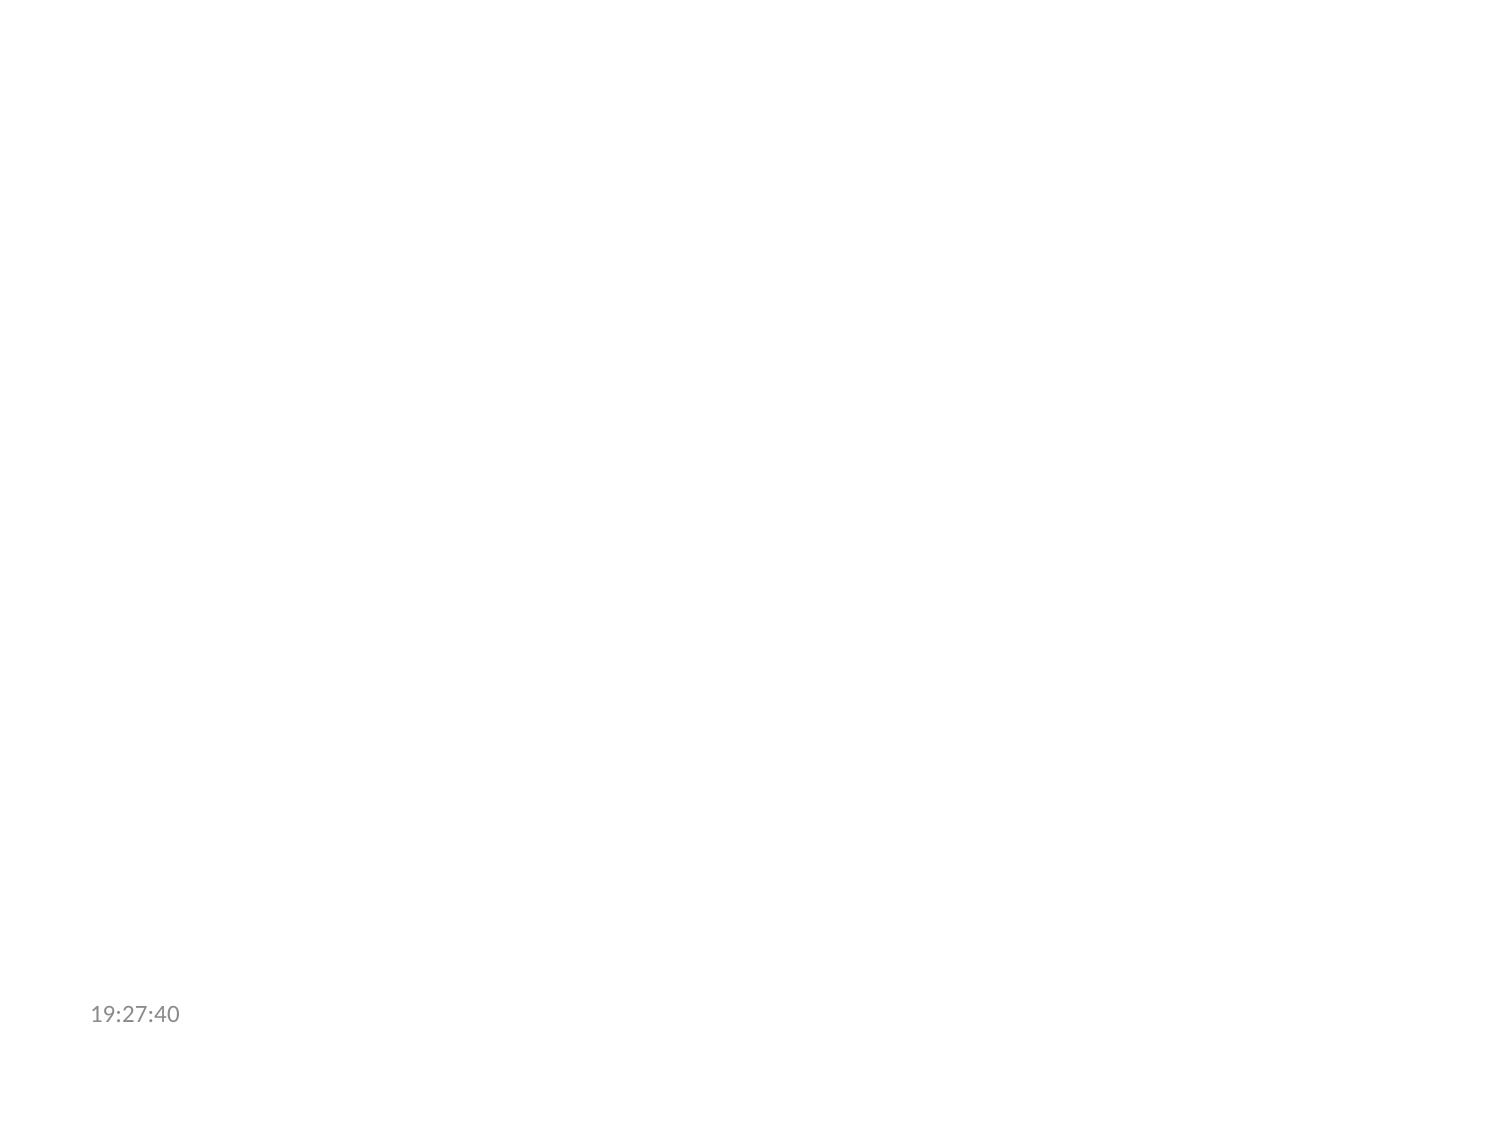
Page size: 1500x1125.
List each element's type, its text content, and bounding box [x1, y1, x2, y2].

text_box 15:35:09 [75, 982, 425, 1043]
